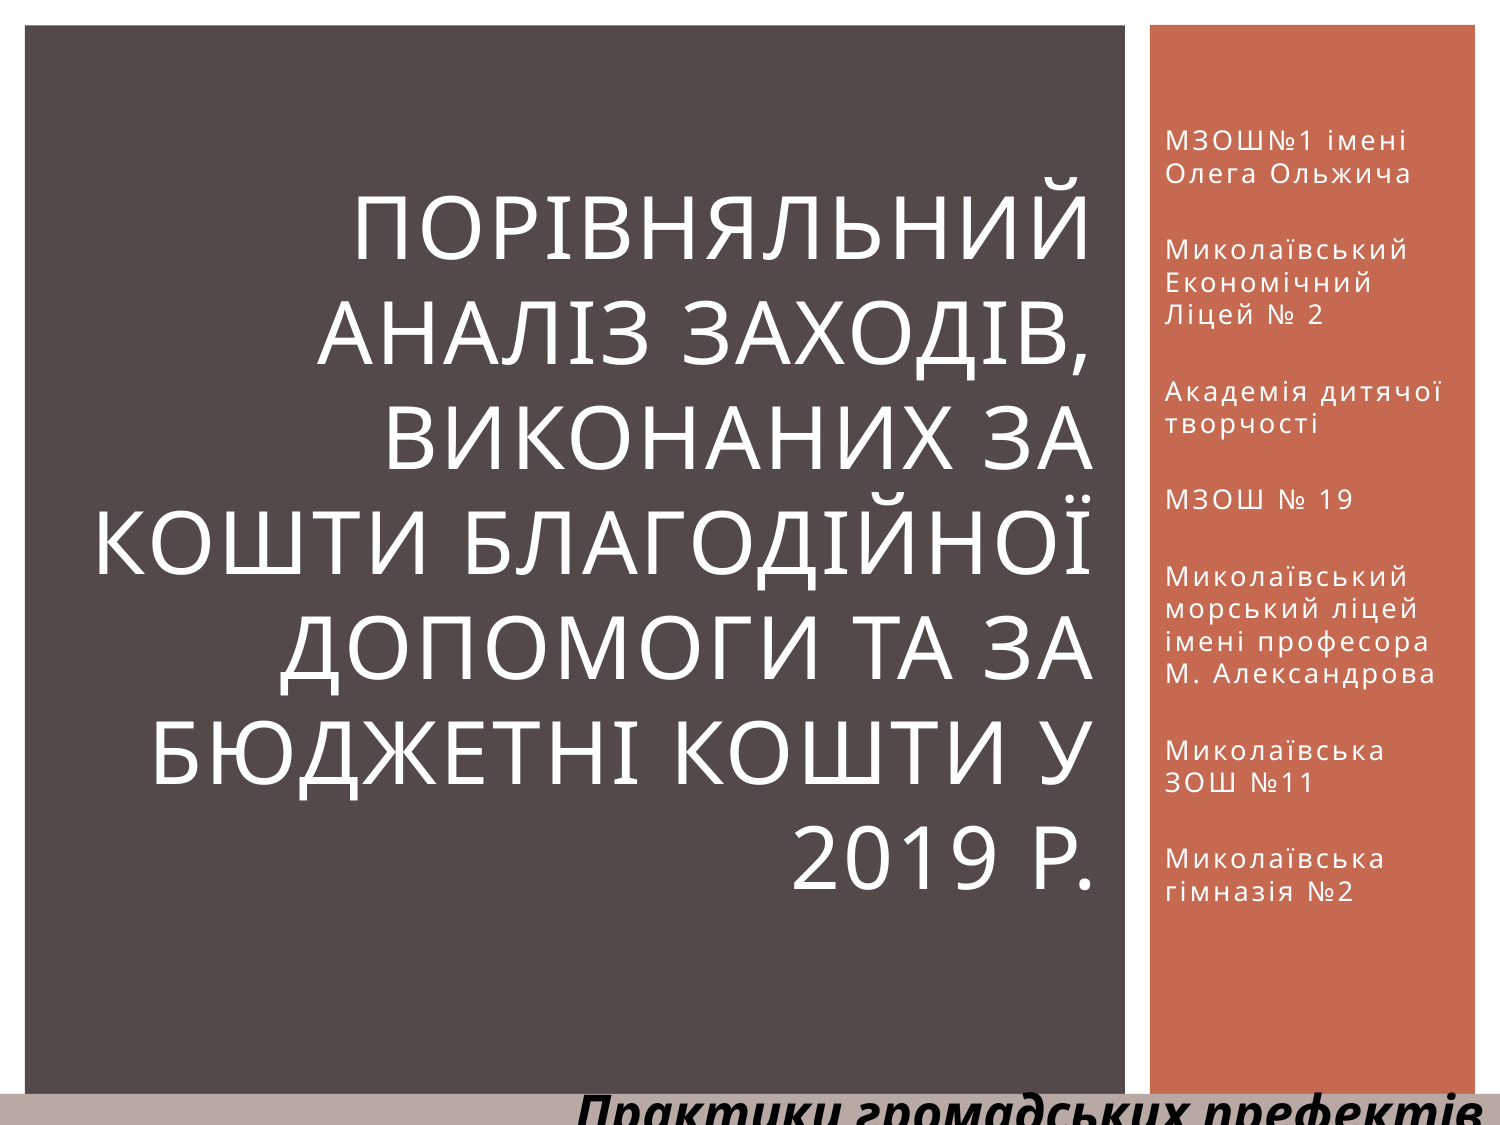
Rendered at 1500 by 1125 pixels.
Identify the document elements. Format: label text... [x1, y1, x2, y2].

text_box Практики громадських префектів [0, 1093, 1500, 1125]
title Порівняльний аналіз заходів, виконаних за кошти благодійної допомоги та за бюджетні кошти у 2019 р. [75, 336, 1113, 637]
subtitle МЗОШ№1 імені Олега Ольжича Миколаївський Економічний Ліцей № 2 Академія дитячої творчості МЗОШ № 19 Миколаївський морський ліцей імені професора М. Александрова Миколаївська ЗОШ №11 Миколаївська гімназія №2 [1149, 113, 1475, 917]
